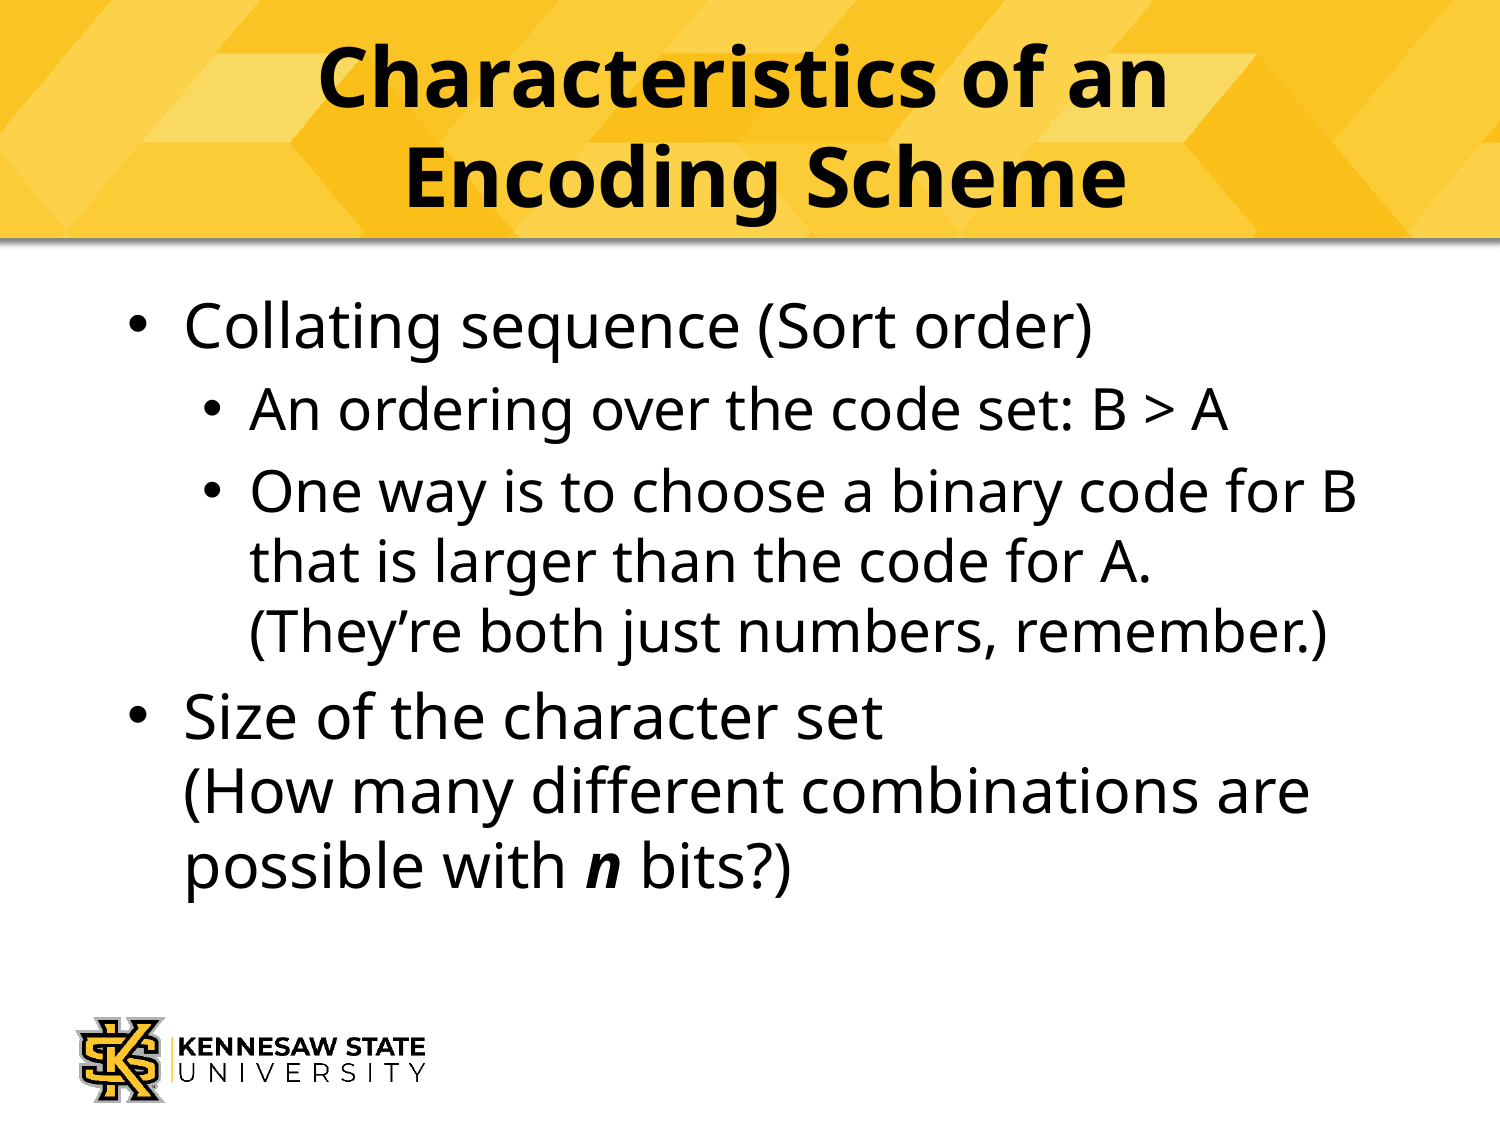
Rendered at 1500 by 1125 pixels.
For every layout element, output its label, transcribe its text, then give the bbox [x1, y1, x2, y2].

title Characteristics of an Encoding Scheme [117, 35, 1415, 214]
picture [75, 1017, 425, 1103]
picture [0, 0, 1500, 251]
list Collating sequence (Sort order) An ordering over the code set: B > A One way is to choose a binary code for B that is larger than the code for A. (They’re both just numbers, remember.) Size of the character set (How many different combinations are possible with n bits?) [112, 278, 1388, 1002]
